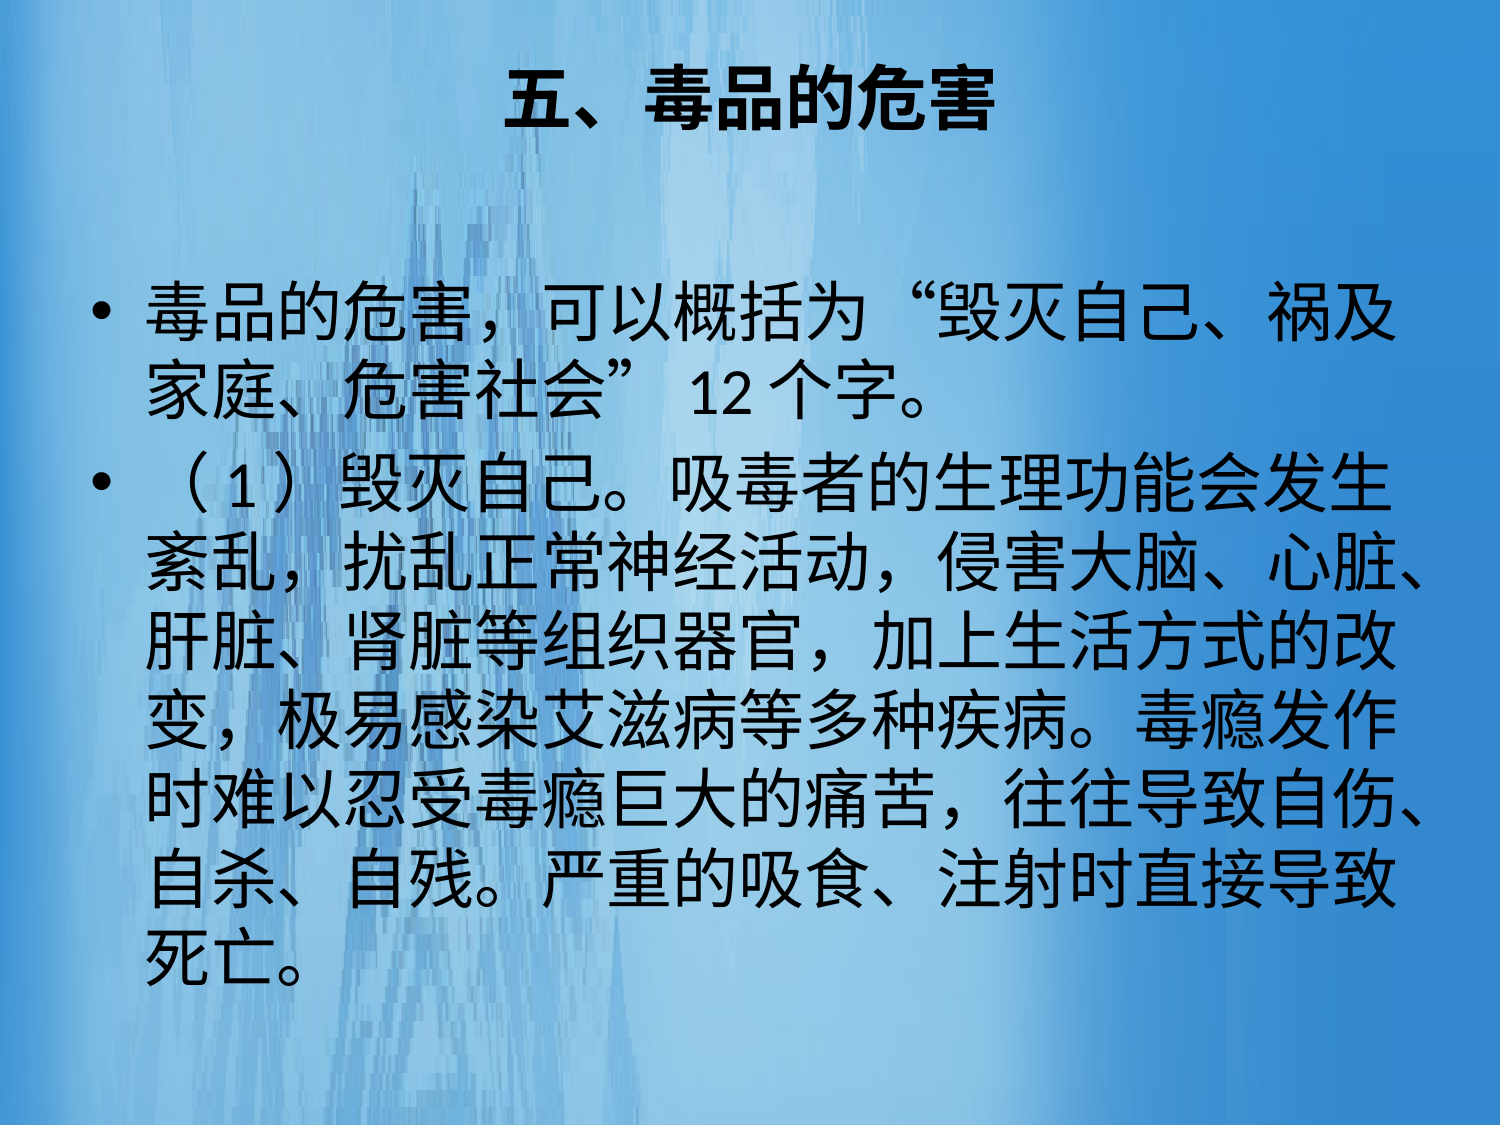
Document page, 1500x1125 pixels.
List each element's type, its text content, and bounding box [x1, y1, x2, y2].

title 五、毒品的危害 [75, 45, 1425, 233]
picture [0, 0, 1500, 1125]
list 毒品的危害，可以概括为“毁灭自己、祸及家庭、危害社会”12个字。 （1）毁灭自己。吸毒者的生理功能会发生紊乱，扰乱正常神经活动，侵害大脑、心脏、肝脏、肾脏等组织器官，加上生活方式的改变，极易感染艾滋病等多种疾病。毒瘾发作时难以忍受毒瘾巨大的痛苦，往往导致自伤、自杀、自残。严重的吸食、注射时直接导致死亡。 [75, 262, 1425, 1005]
